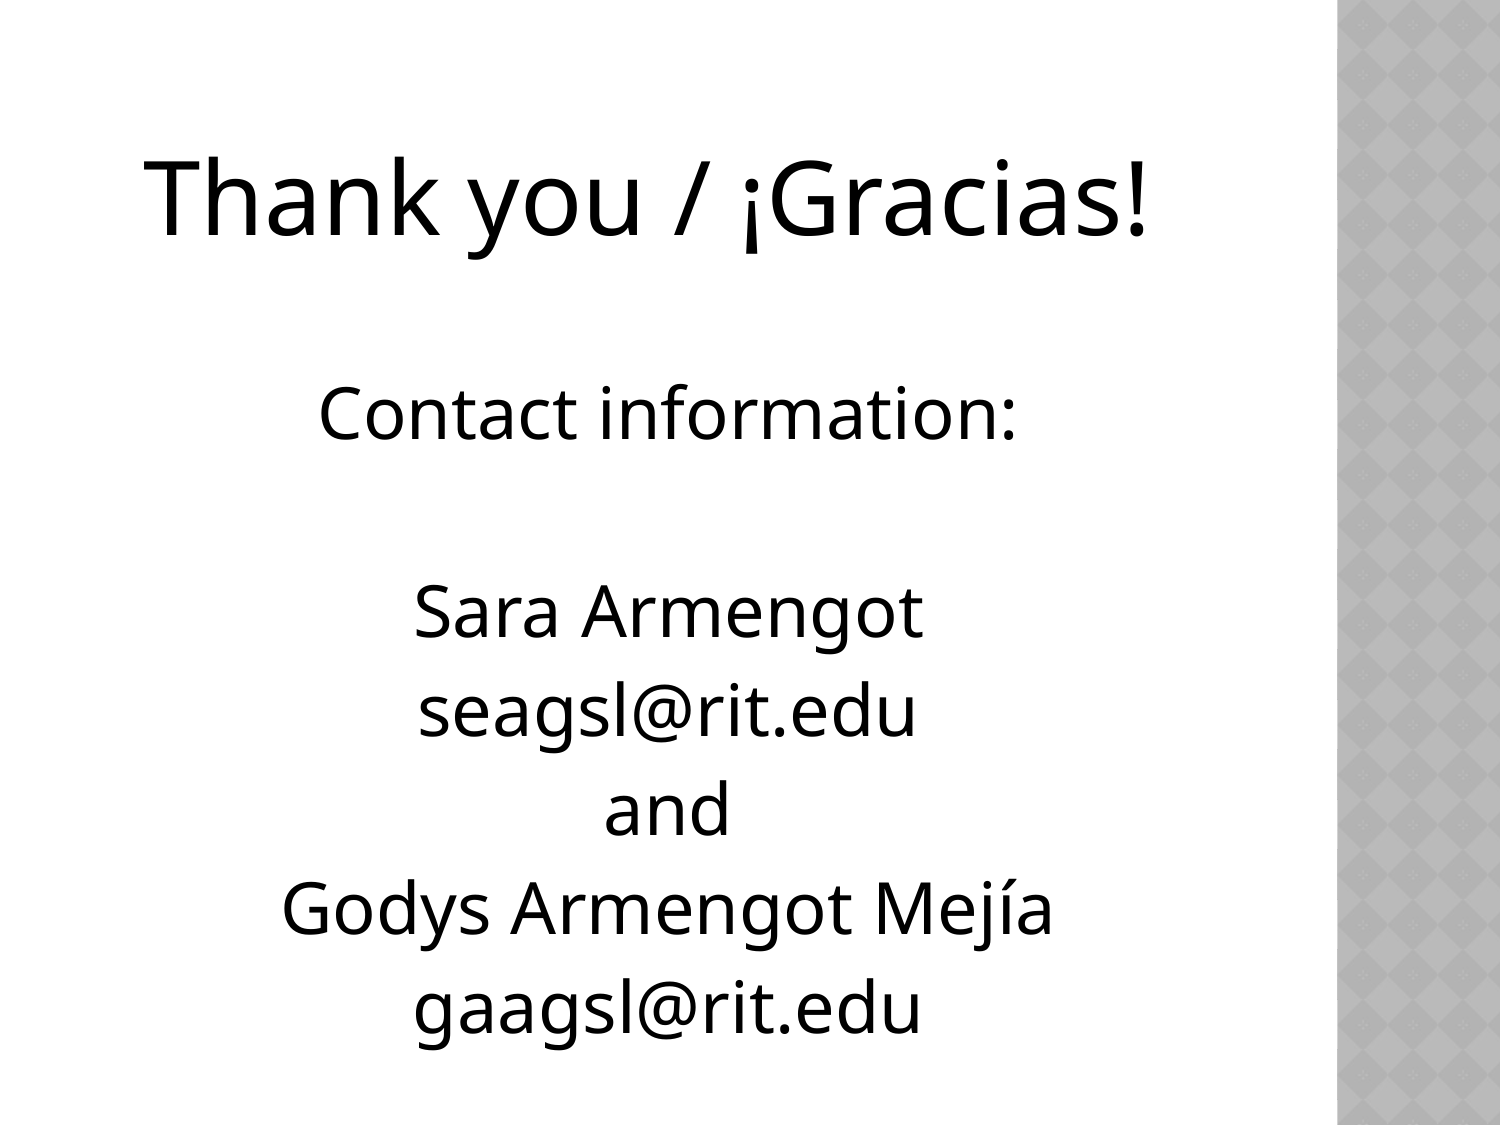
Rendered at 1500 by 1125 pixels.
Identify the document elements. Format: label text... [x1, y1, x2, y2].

list Thank you / ¡Gracias! Contact information: Sara Armengot seagsl@rit.edu and Godys Armengot Mejía gaagsl@rit.edu [75, 125, 1263, 1063]
